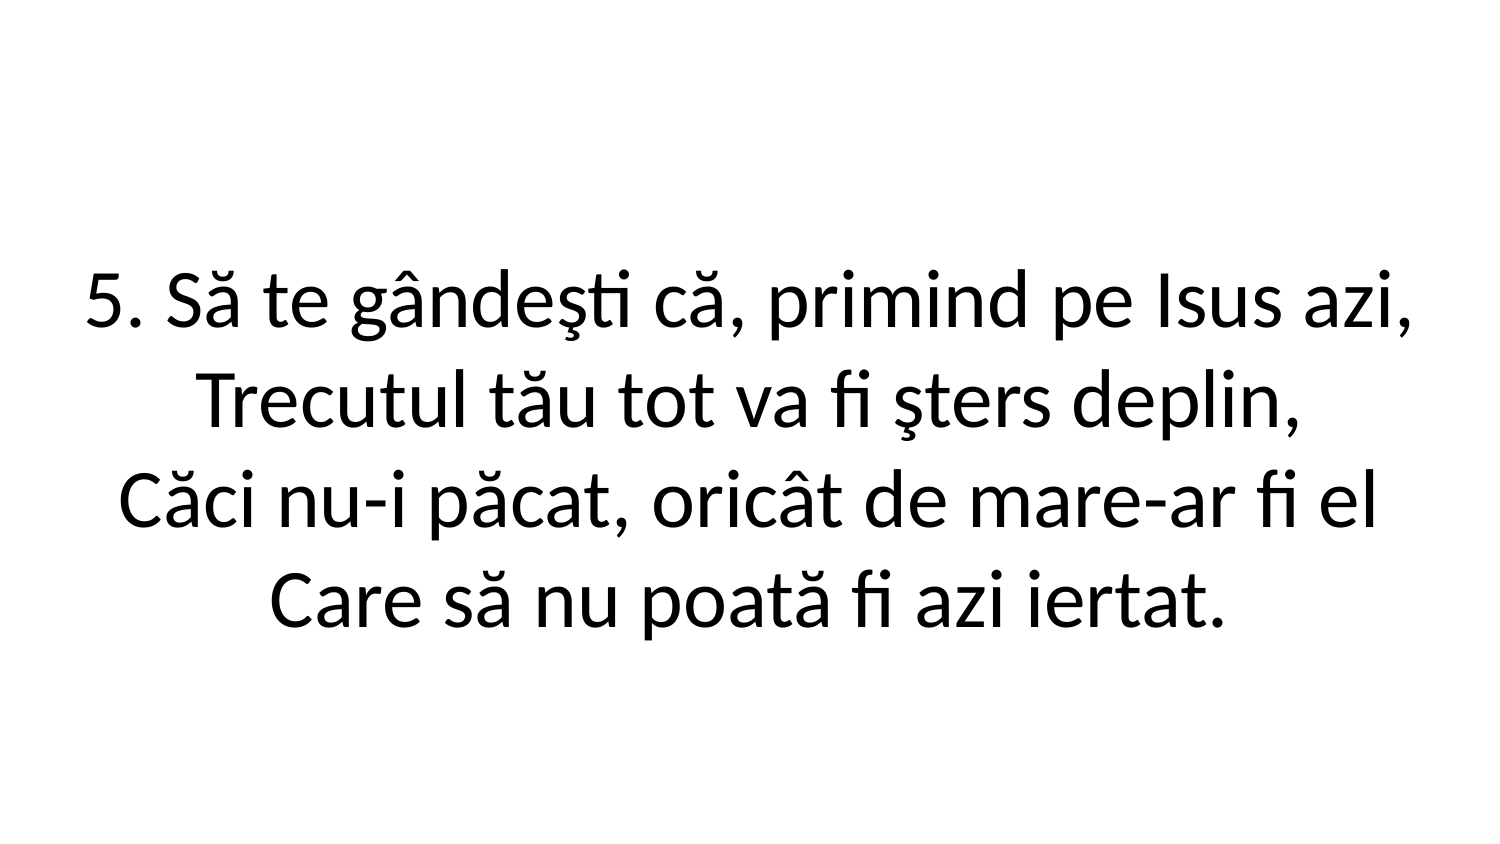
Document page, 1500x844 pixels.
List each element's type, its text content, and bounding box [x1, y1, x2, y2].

text_box 5. Să te gândeşti că, primind pe Isus azi, Trecutul tău tot va fi şters deplin, Căci nu-i păcat, oricât de mare-ar fi el Care să nu poată fi azi iertat. [68, 192, 1432, 652]
